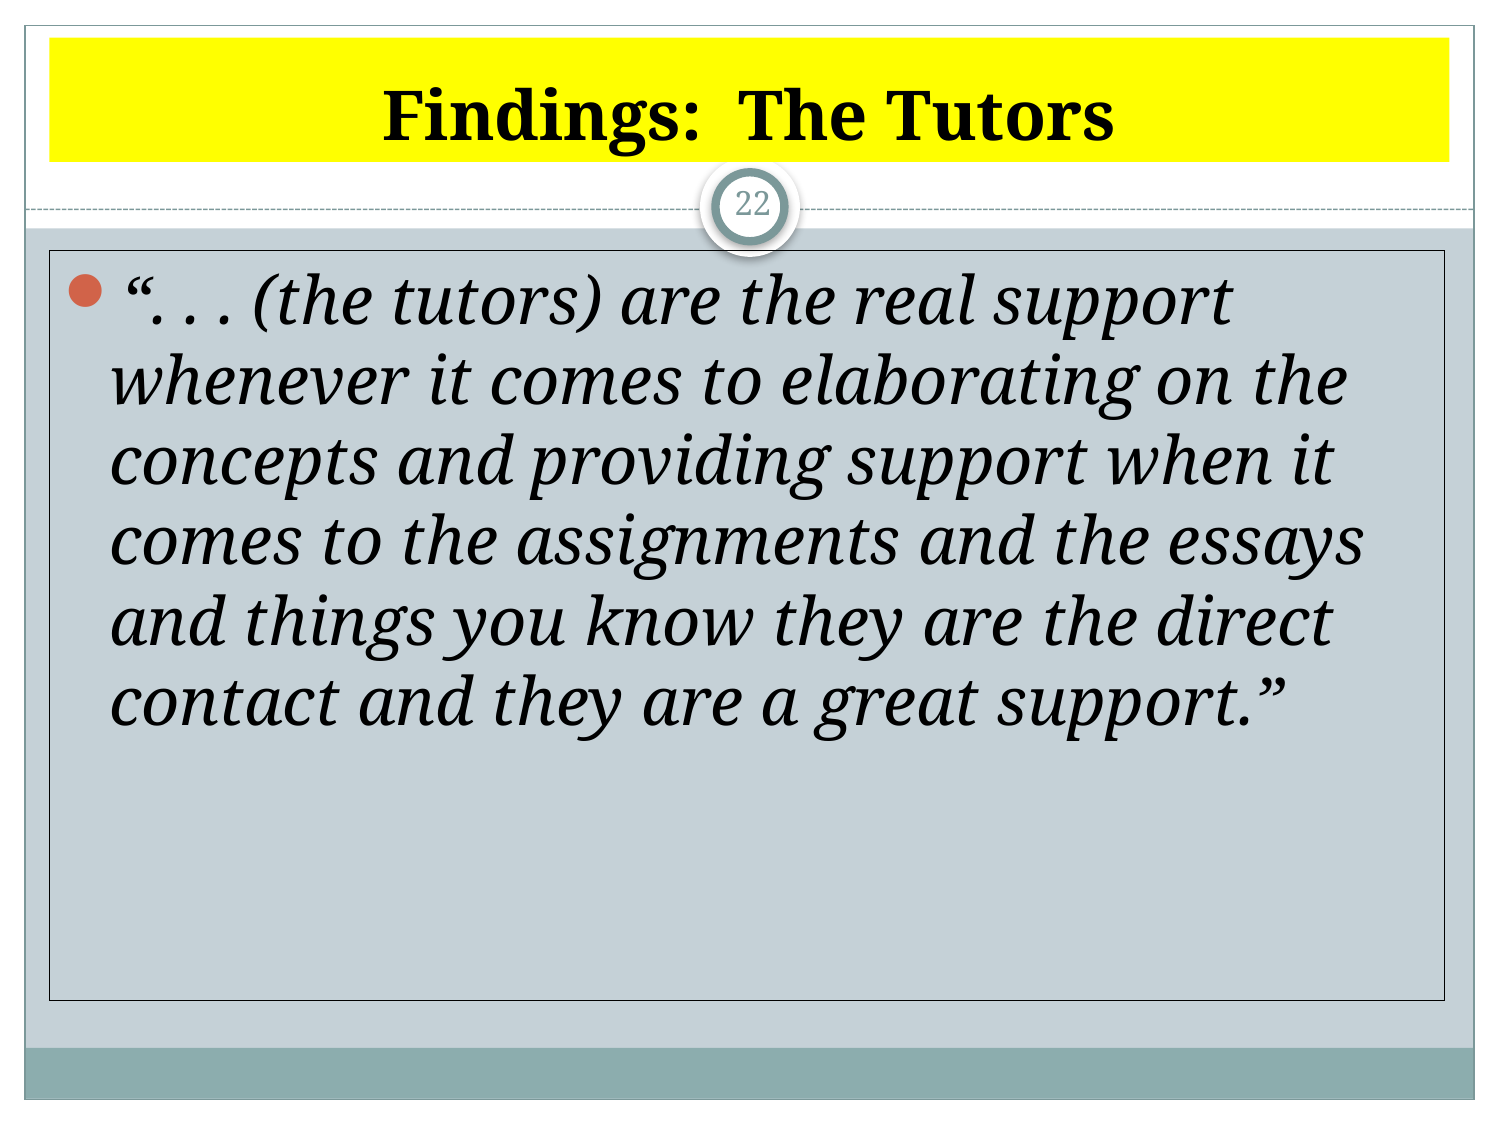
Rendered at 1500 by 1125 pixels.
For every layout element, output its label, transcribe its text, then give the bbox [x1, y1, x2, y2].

title Findings: The Tutors [49, 37, 1450, 162]
slide_number 22 [715, 168, 791, 241]
list “. . . (the tutors) are the real support whenever it comes to elaborating on the concepts and providing support when it comes to the assignments and the essays and things you know they are the direct contact and they are a great support.” [49, 250, 1445, 1001]
